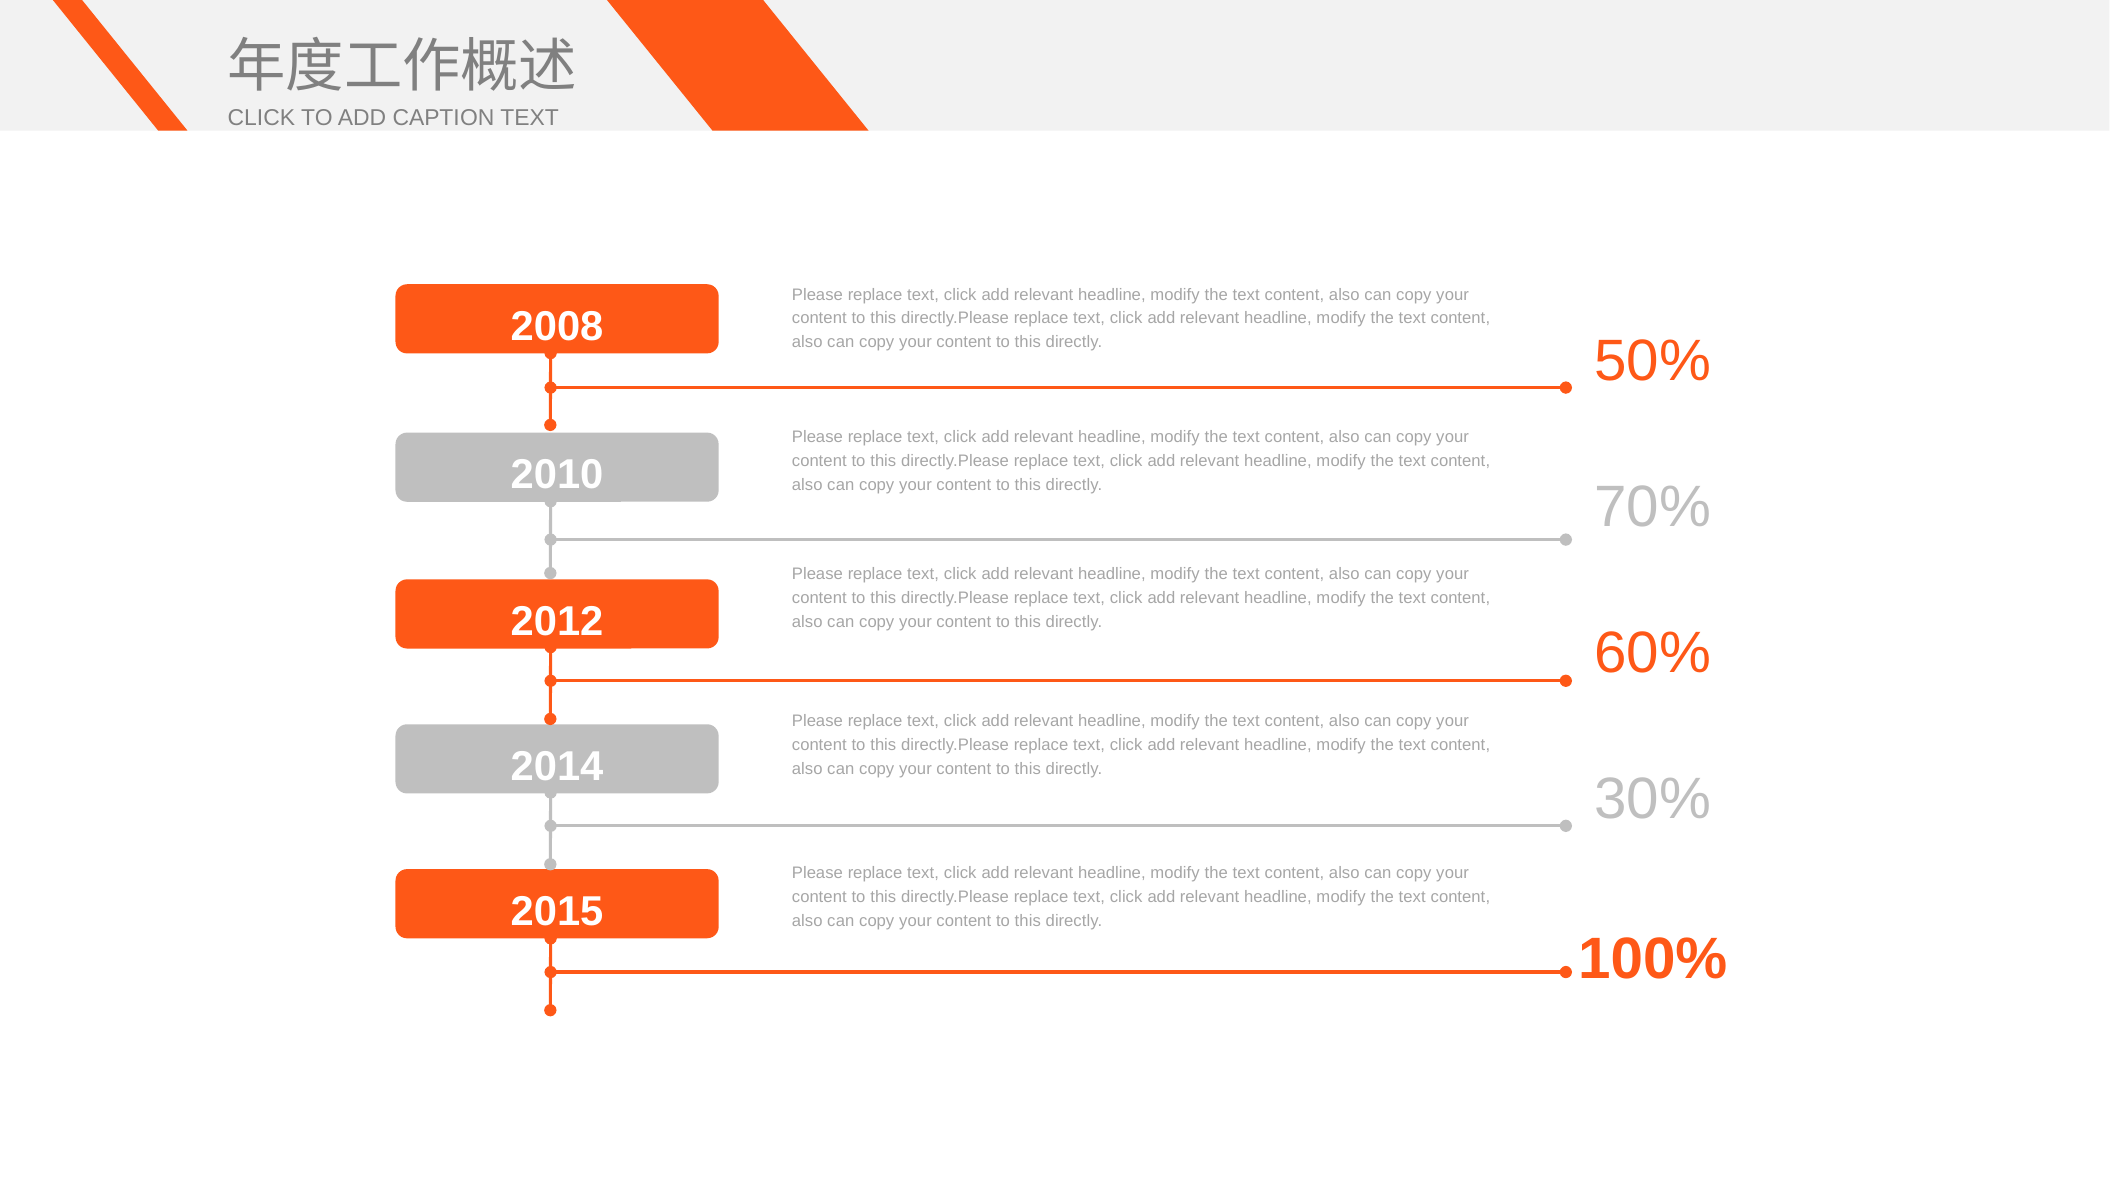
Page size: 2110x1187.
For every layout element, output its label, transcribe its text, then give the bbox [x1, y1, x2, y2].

text_box 2012 [394, 578, 720, 650]
text_box 50% [1595, 314, 1710, 401]
text_box 年度工作概述 [227, 27, 607, 98]
text_box Please replace text, click add relevant headline, modify the text content, also can copy your content to this directly.Please replace text, click add relevant headline, modify the text content, also can copy your content to this directly. [791, 279, 1525, 352]
text_box 60% [1595, 606, 1710, 693]
text_box Please replace text, click add relevant headline, modify the text content, also can copy your content to this directly.Please replace text, click add relevant headline, modify the text content, also can copy your content to this directly. [791, 559, 1525, 632]
text_box 2014 [394, 723, 720, 795]
text_box 2015 [394, 868, 720, 940]
text_box 100% [1578, 897, 1728, 985]
text_box 70% [1595, 460, 1710, 547]
text_box CLICK TO ADD CAPTION TEXT [227, 102, 607, 131]
text_box 2010 [394, 431, 720, 503]
text_box 2008 [394, 283, 720, 355]
text_box Please replace text, click add relevant headline, modify the text content, also can copy your content to this directly.Please replace text, click add relevant headline, modify the text content, also can copy your content to this directly. [791, 422, 1525, 494]
text_box Please replace text, click add relevant headline, modify the text content, also can copy your content to this directly.Please replace text, click add relevant headline, modify the text content, also can copy your content to this directly. [791, 858, 1525, 930]
text_box Please replace text, click add relevant headline, modify the text content, also can copy your content to this directly.Please replace text, click add relevant headline, modify the text content, also can copy your content to this directly. [791, 706, 1525, 779]
text_box 30% [1595, 752, 1710, 839]
